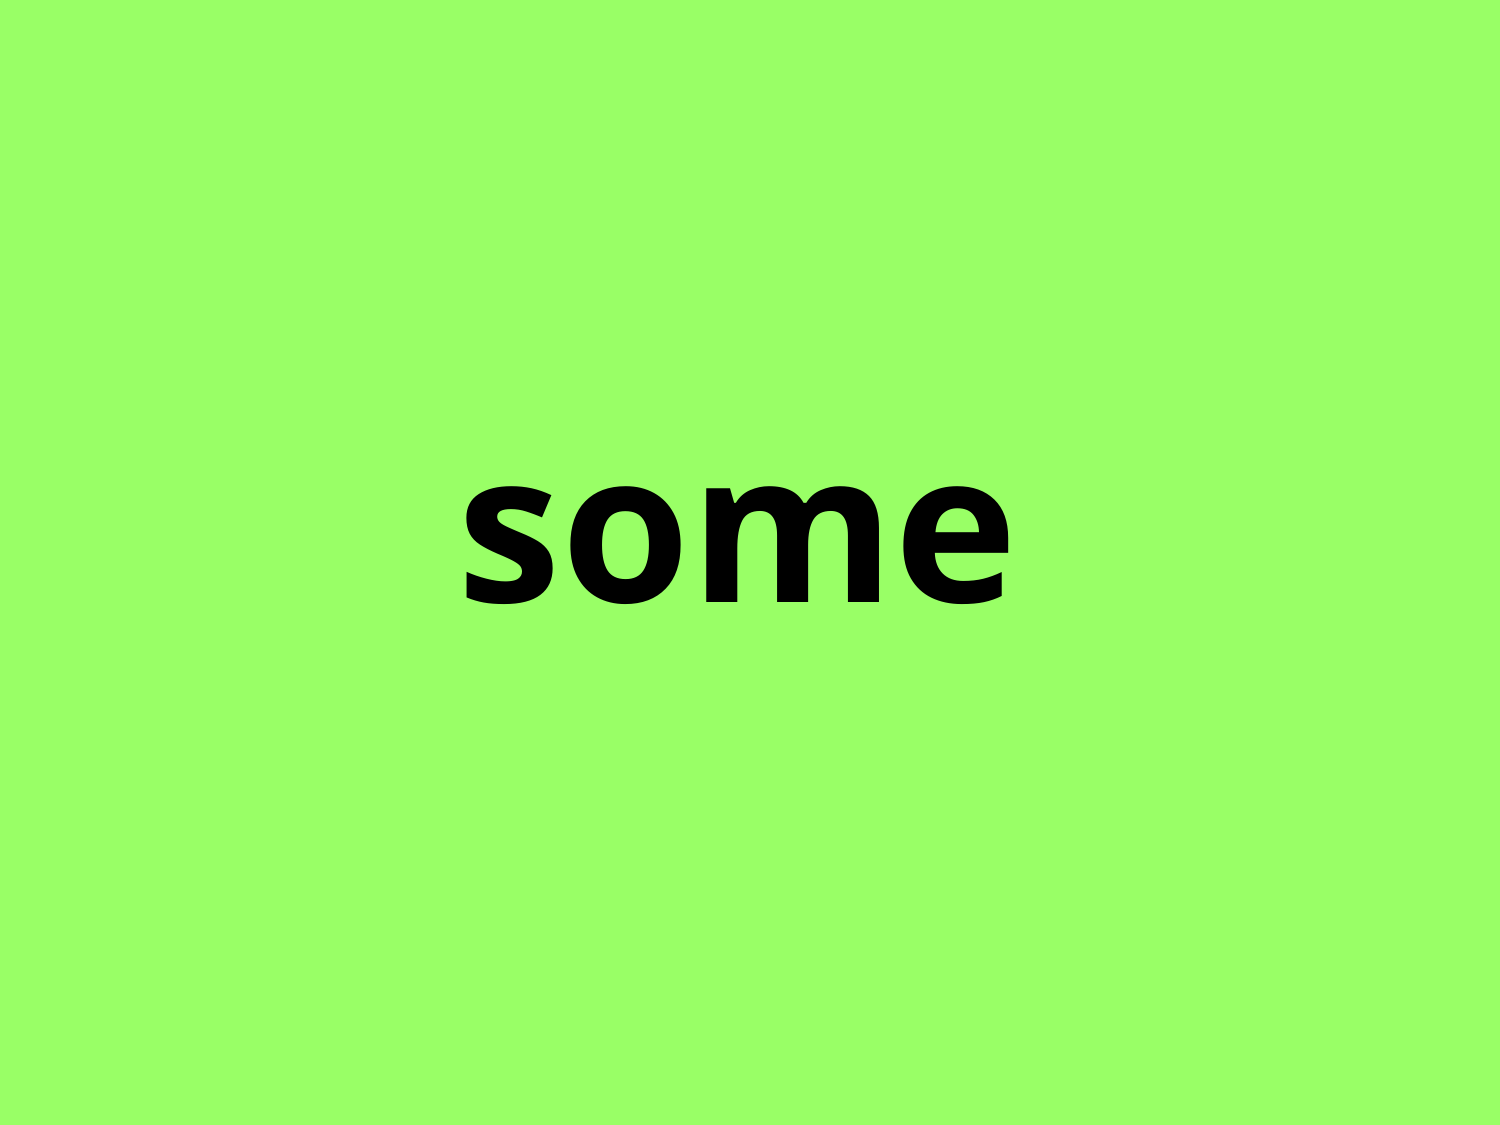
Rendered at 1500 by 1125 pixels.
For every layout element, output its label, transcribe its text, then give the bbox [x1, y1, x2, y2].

title some [99, 424, 1376, 613]
